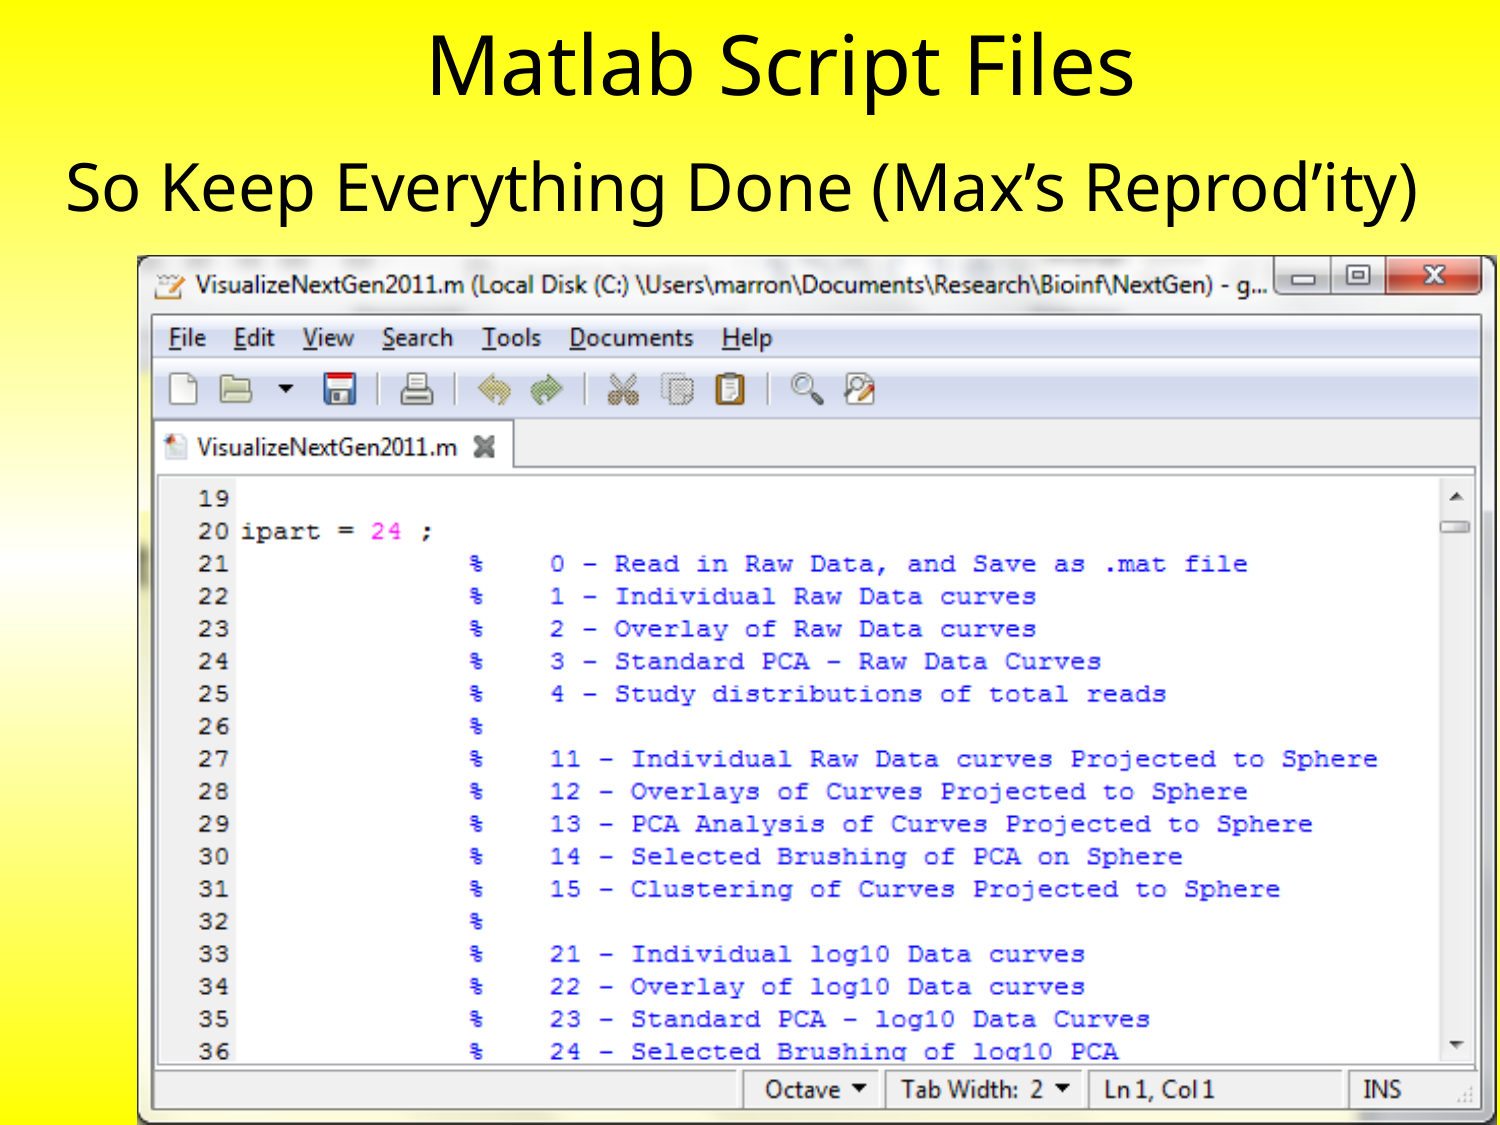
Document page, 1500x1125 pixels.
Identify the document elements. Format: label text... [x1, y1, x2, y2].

picture [137, 255, 1497, 1125]
list So Keep Everything Done (Max’s Reprod’ity) [50, 137, 1463, 1025]
title Matlab Script Files [125, 0, 1438, 125]
